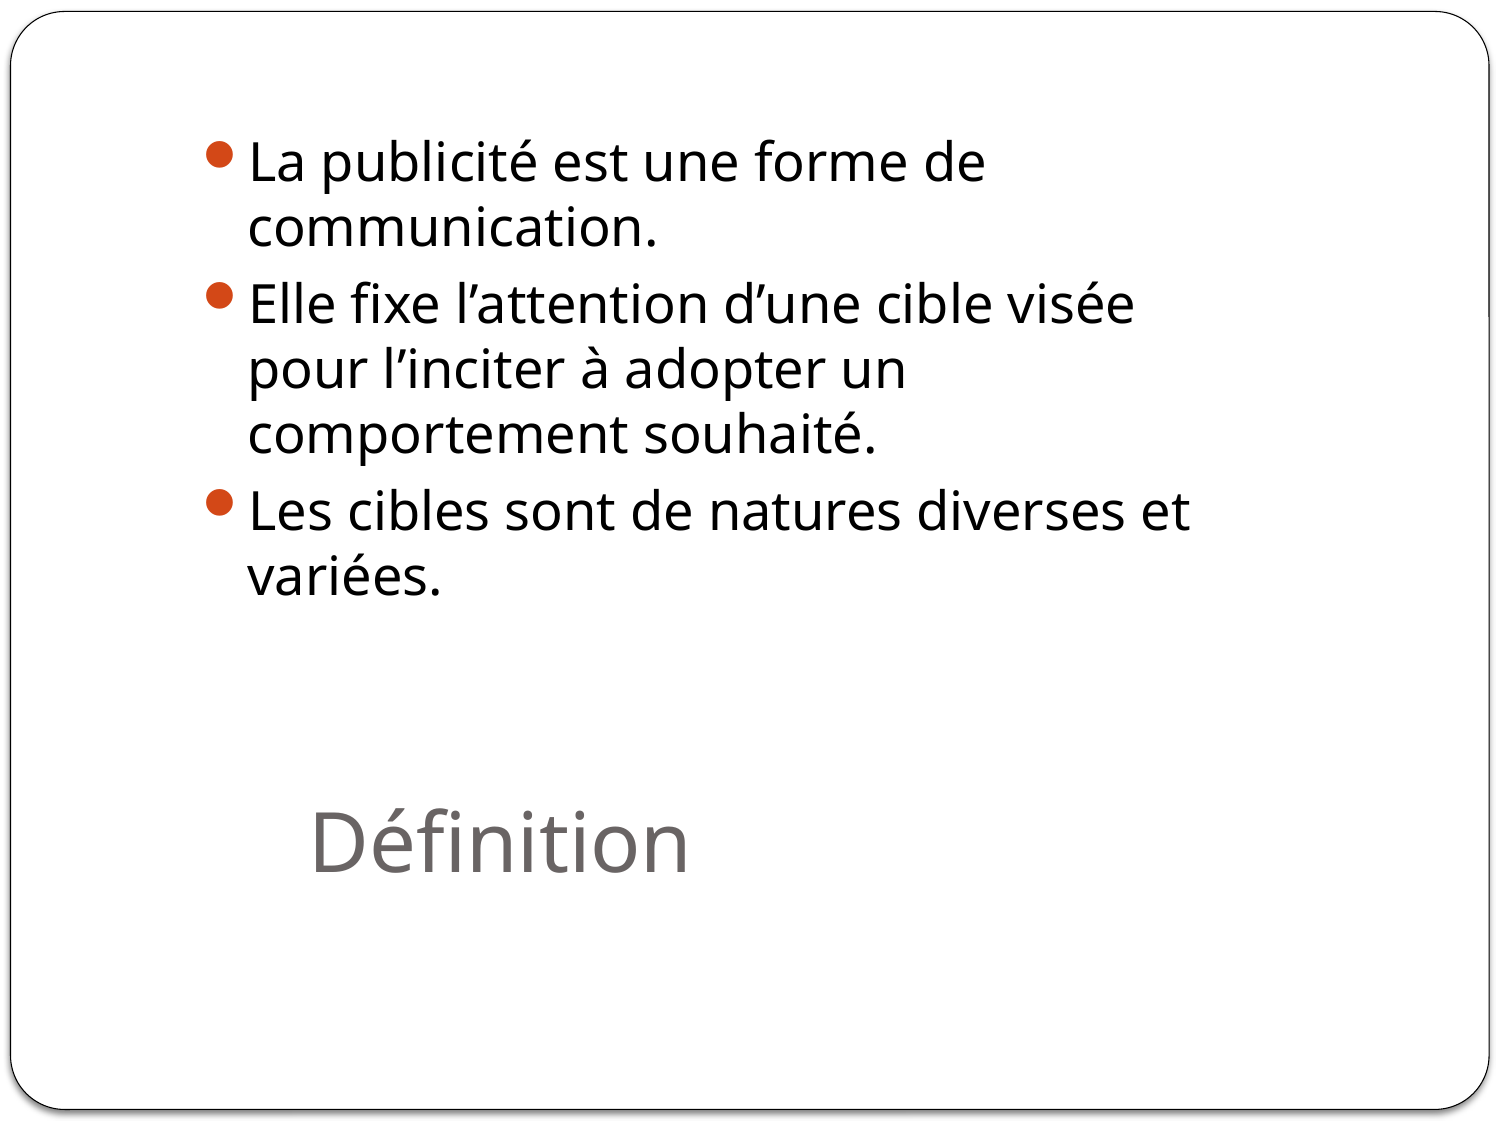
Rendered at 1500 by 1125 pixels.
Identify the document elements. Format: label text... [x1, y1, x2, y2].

list La publicité est une forme de communication. Elle fixe l’attention d’une cible visée pour l’inciter à adopter un comportement souhaité. Les cibles sont de natures diverses et variées. [187, 120, 1238, 691]
title Définition [294, 717, 1363, 905]
